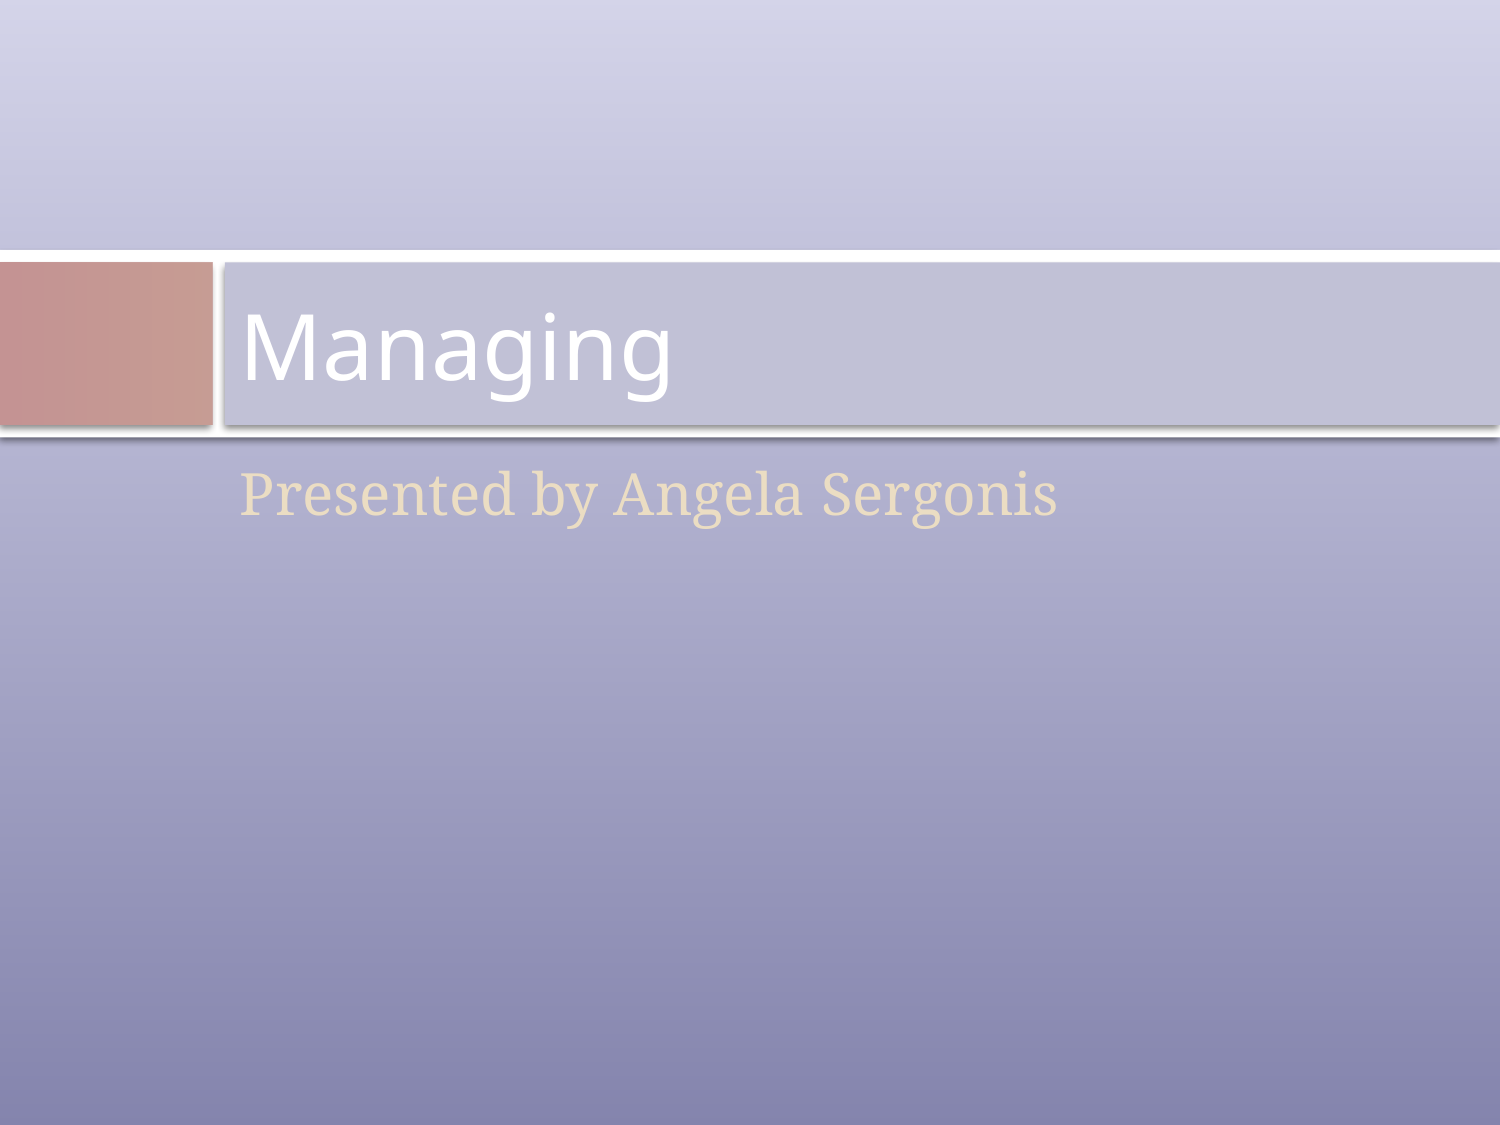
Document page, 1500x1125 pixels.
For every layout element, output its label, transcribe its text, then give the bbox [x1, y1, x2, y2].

text_box [0, 261, 214, 426]
list Presented by Angela Sergonis [225, 450, 1394, 725]
title Managing [225, 262, 1475, 425]
